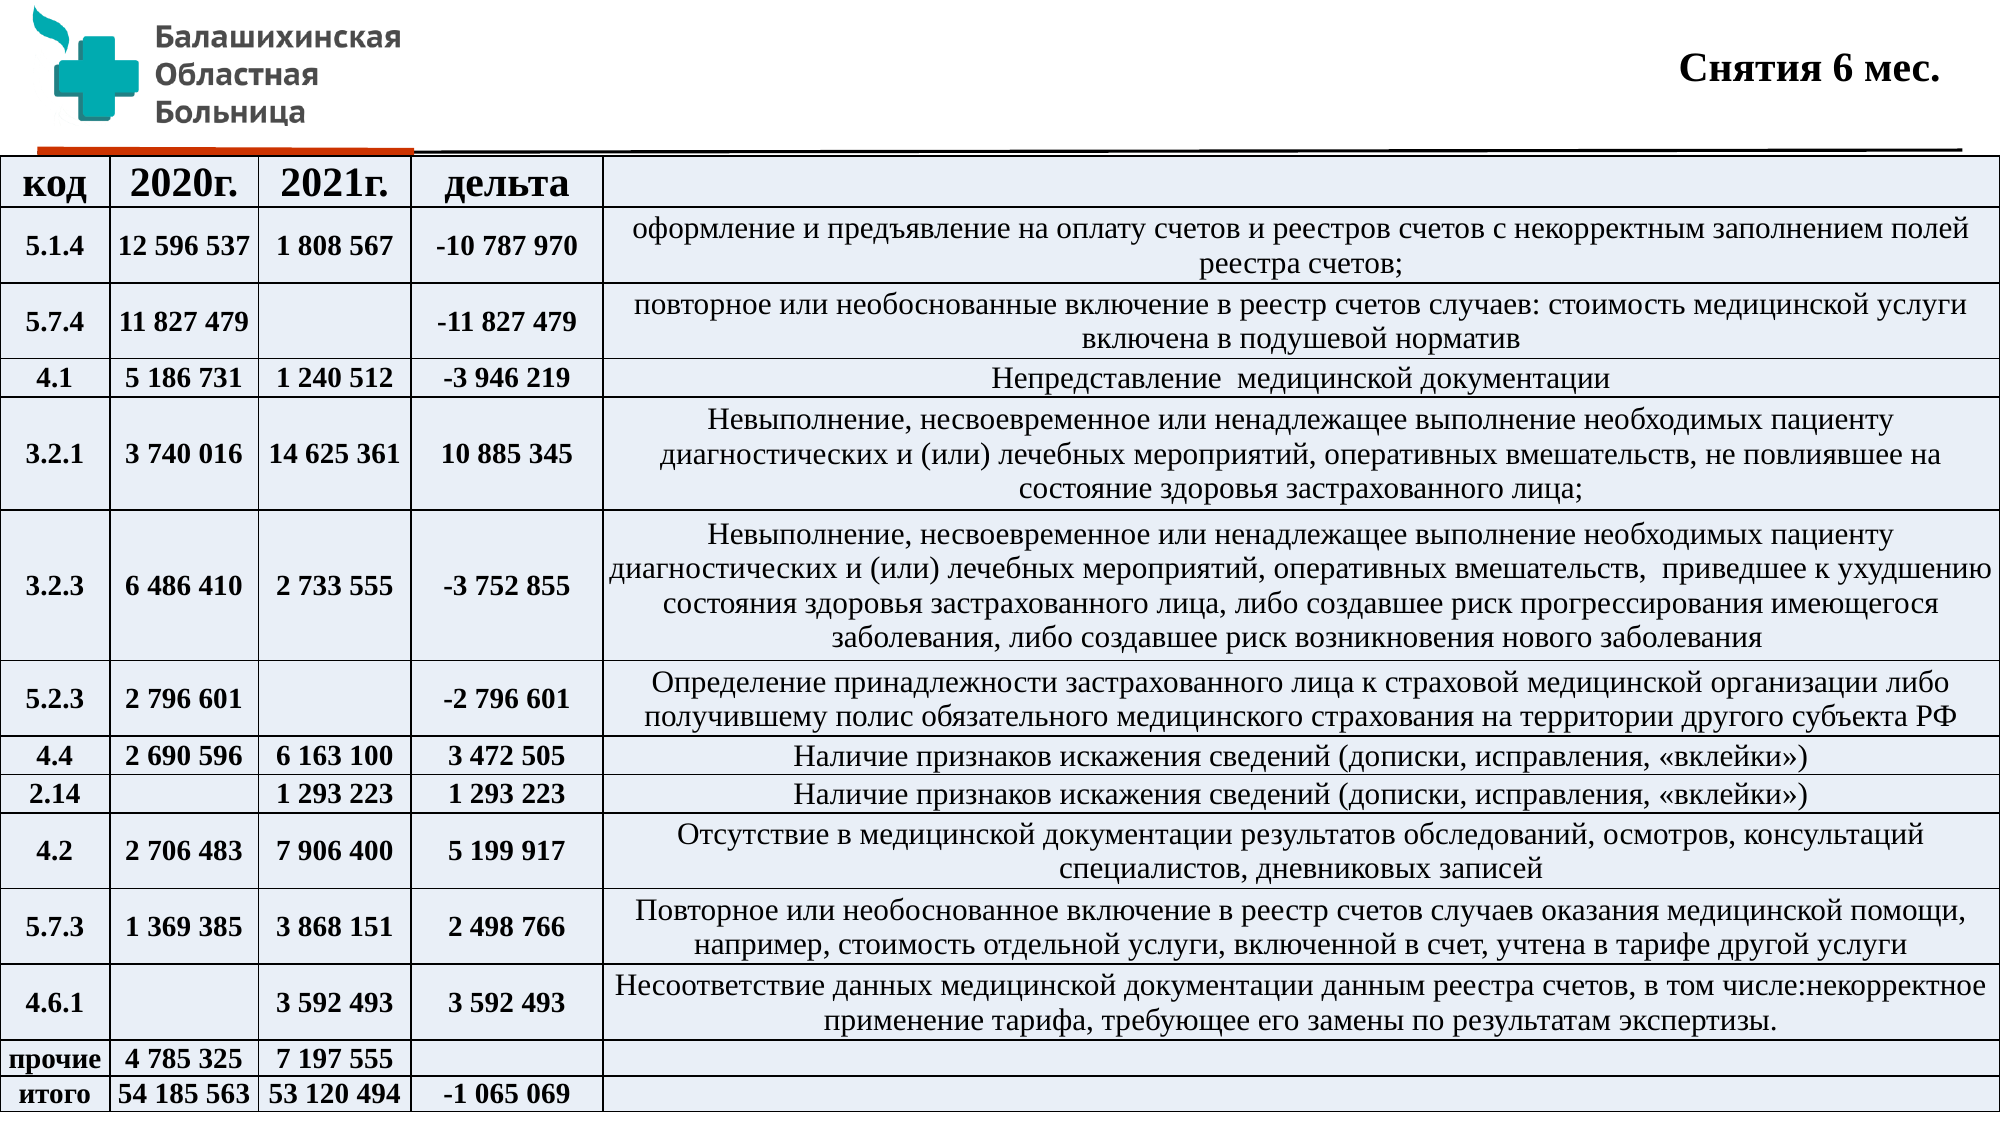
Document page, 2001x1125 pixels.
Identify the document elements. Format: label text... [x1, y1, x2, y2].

table_cell 12 596 537 [111, 208, 258, 282]
table_cell 10 885 345 [412, 398, 602, 509]
table_cell 1 293 223 [412, 775, 602, 812]
table_cell 2 498 766 [412, 889, 602, 963]
table_cell 3.2.3 [1, 511, 109, 660]
table_cell -3 946 219 [412, 359, 602, 396]
table_cell 11 827 479 [111, 284, 258, 358]
table_cell [412, 1041, 602, 1075]
table_cell 53 120 494 [259, 1077, 410, 1111]
table_cell [259, 661, 410, 735]
table_cell прочие [1, 1041, 109, 1075]
table_header [604, 157, 1999, 206]
picture [24, 5, 415, 126]
table_header дельта [412, 157, 602, 206]
table_cell 3.2.1 [1, 398, 109, 509]
table_cell 5.1.4 [1, 208, 109, 282]
table_cell -1 065 069 [412, 1077, 602, 1111]
table_cell -11 827 479 [412, 284, 602, 358]
table_cell 5 186 731 [111, 359, 258, 396]
table_cell 3 592 493 [259, 965, 410, 1039]
table_cell 6 486 410 [111, 511, 258, 660]
table_cell Наличие признаков искажения сведений (дописки, исправления, «вклейки») [604, 737, 1999, 774]
table_cell -2 796 601 [412, 661, 602, 735]
table_cell 4.4 [1, 737, 109, 774]
table_cell 54 185 563 [111, 1077, 258, 1111]
table_header 2020г. [111, 157, 258, 206]
table_cell 3 868 151 [259, 889, 410, 963]
table_cell 7 197 555 [259, 1041, 410, 1075]
table_cell 6 163 100 [259, 737, 410, 774]
table_cell оформление и предъявление на оплату счетов и реестров счетов с некорректным заполнением полей реестра счетов; [604, 208, 1999, 282]
table_cell -3 752 855 [412, 511, 602, 660]
table_cell Определение принадлежности застрахованного лица к страховой медицинской организации либо получившему полис обязательного медицинского страхования на территории другого субъекта РФ [604, 661, 1999, 735]
table_cell 1 808 567 [259, 208, 410, 282]
table_header 2021г. [259, 157, 410, 206]
table_cell 2 706 483 [111, 814, 258, 888]
table_cell 1 369 385 [111, 889, 258, 963]
table_cell Отсутствие в медицинской документации результатов обследований, осмотров, консультаций специалистов, дневниковых записей [604, 814, 1999, 888]
table_cell 4 785 325 [111, 1041, 258, 1075]
table_cell [111, 965, 258, 1039]
table_cell 2.14 [1, 775, 109, 812]
table_cell 1 293 223 [259, 775, 410, 812]
table_cell Несоответствие данных медицинской документации данным реестра счетов, в том числе:некорректное применение тарифа, требующее его замены по результатам экспертизы. [604, 965, 1999, 1039]
table_cell 4.6.1 [1, 965, 109, 1039]
table_cell 5.2.3 [1, 661, 109, 735]
table_cell 5 199 917 [412, 814, 602, 888]
table_header код [1, 157, 109, 206]
table_cell Невыполнение, несвоевременное или ненадлежащее выполнение необходимых пациенту диагностических и (или) лечебных мероприятий, оперативных вмешательств, не повлиявшее на состояние здоровья застрахованного лица; [604, 398, 1999, 509]
table_cell [259, 284, 410, 358]
table_cell -10 787 970 [412, 208, 602, 282]
table_cell Непредставление медицинской документации [604, 359, 1999, 396]
text_box Снятия 6 мес. [1663, 32, 1956, 98]
table_cell 5.7.4 [1, 284, 109, 358]
table_cell 1 240 512 [259, 359, 410, 396]
table_cell [604, 1077, 1999, 1111]
table_cell итого [1, 1077, 109, 1111]
table_cell 4.1 [1, 359, 109, 396]
table_cell 4.2 [1, 814, 109, 888]
table_cell 2 733 555 [259, 511, 410, 660]
table_cell Наличие признаков искажения сведений (дописки, исправления, «вклейки») [604, 775, 1999, 812]
table_cell 5.7.3 [1, 889, 109, 963]
table_cell [604, 1041, 1999, 1075]
table_cell Невыполнение, несвоевременное или ненадлежащее выполнение необходимых пациенту диагностических и (или) лечебных мероприятий, оперативных вмешательств, приведшее к ухудшению состояния здоровья застрахованного лица, либо создавшее риск прогрессирования имеющегося заболевания, либо создавшее риск возникновения нового заболевания [604, 511, 1999, 660]
table_cell [111, 775, 258, 812]
table_cell 3 740 016 [111, 398, 258, 509]
table_cell 2 690 596 [111, 737, 258, 774]
table_cell 3 472 505 [412, 737, 602, 774]
table_cell 2 796 601 [111, 661, 258, 735]
table_cell Повторное или необоснованное включение в реестр счетов случаев оказания медицинской помощи, например, стоимость отдельной услуги, включенной в счет, учтена в тарифе другой услуги [604, 889, 1999, 963]
table_cell повторное или необоснованные включение в реестр счетов случаев: стоимость медицинской услуги включена в подушевой норматив [604, 284, 1999, 358]
table_cell 14 625 361 [259, 398, 410, 509]
table_cell 7 906 400 [259, 814, 410, 888]
table_cell 3 592 493 [412, 965, 602, 1039]
